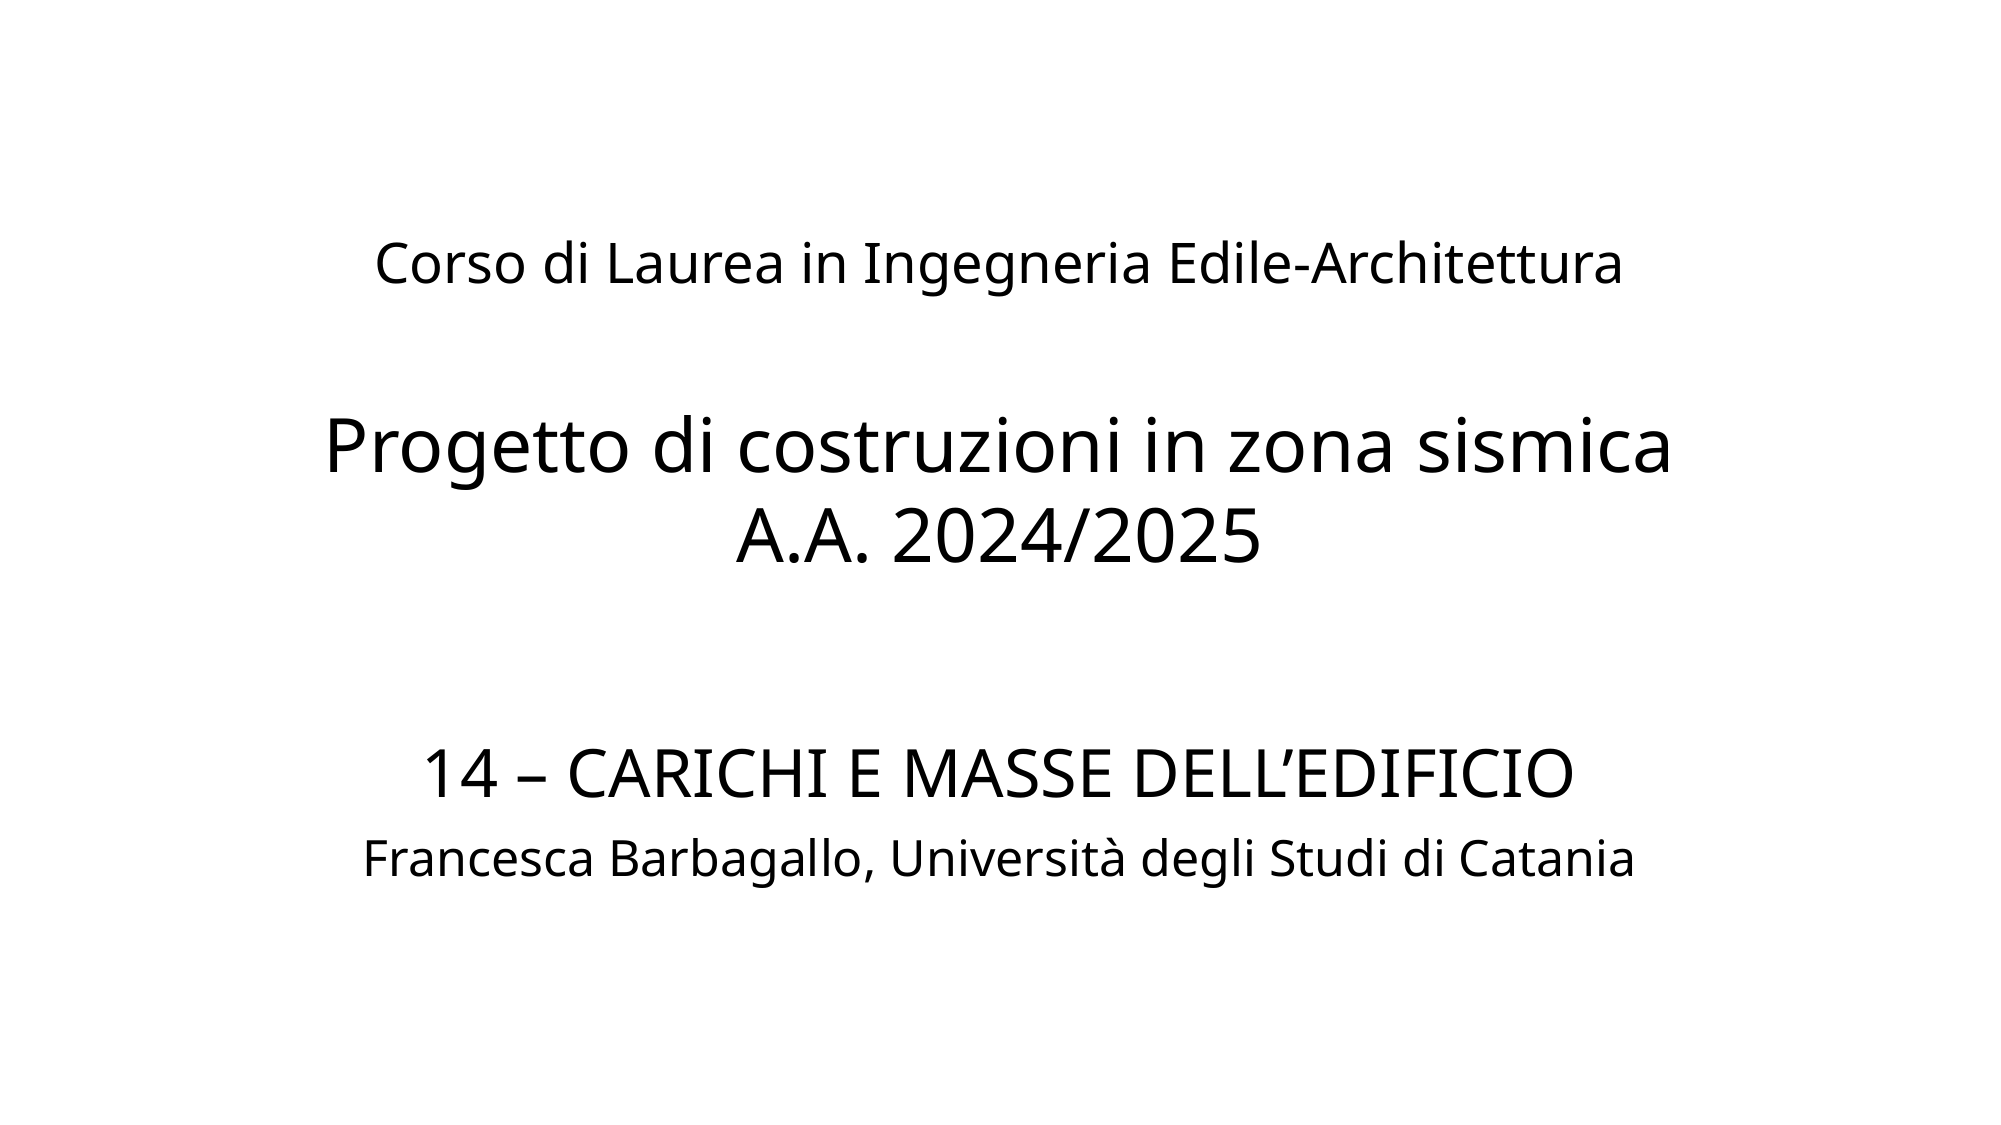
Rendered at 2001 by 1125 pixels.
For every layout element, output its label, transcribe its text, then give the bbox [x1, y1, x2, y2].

subtitle 14 – CARICHI E MASSE DELL’EDIFICIO Francesca Barbagallo, Università degli Studi di Catania [66, 732, 1933, 895]
title Corso di Laurea in Ingegneria Edile-Architettura [249, 173, 1750, 303]
text_box Progetto di costruzioni in zona sismica A.A. 2024/2025 [249, 370, 1750, 585]
